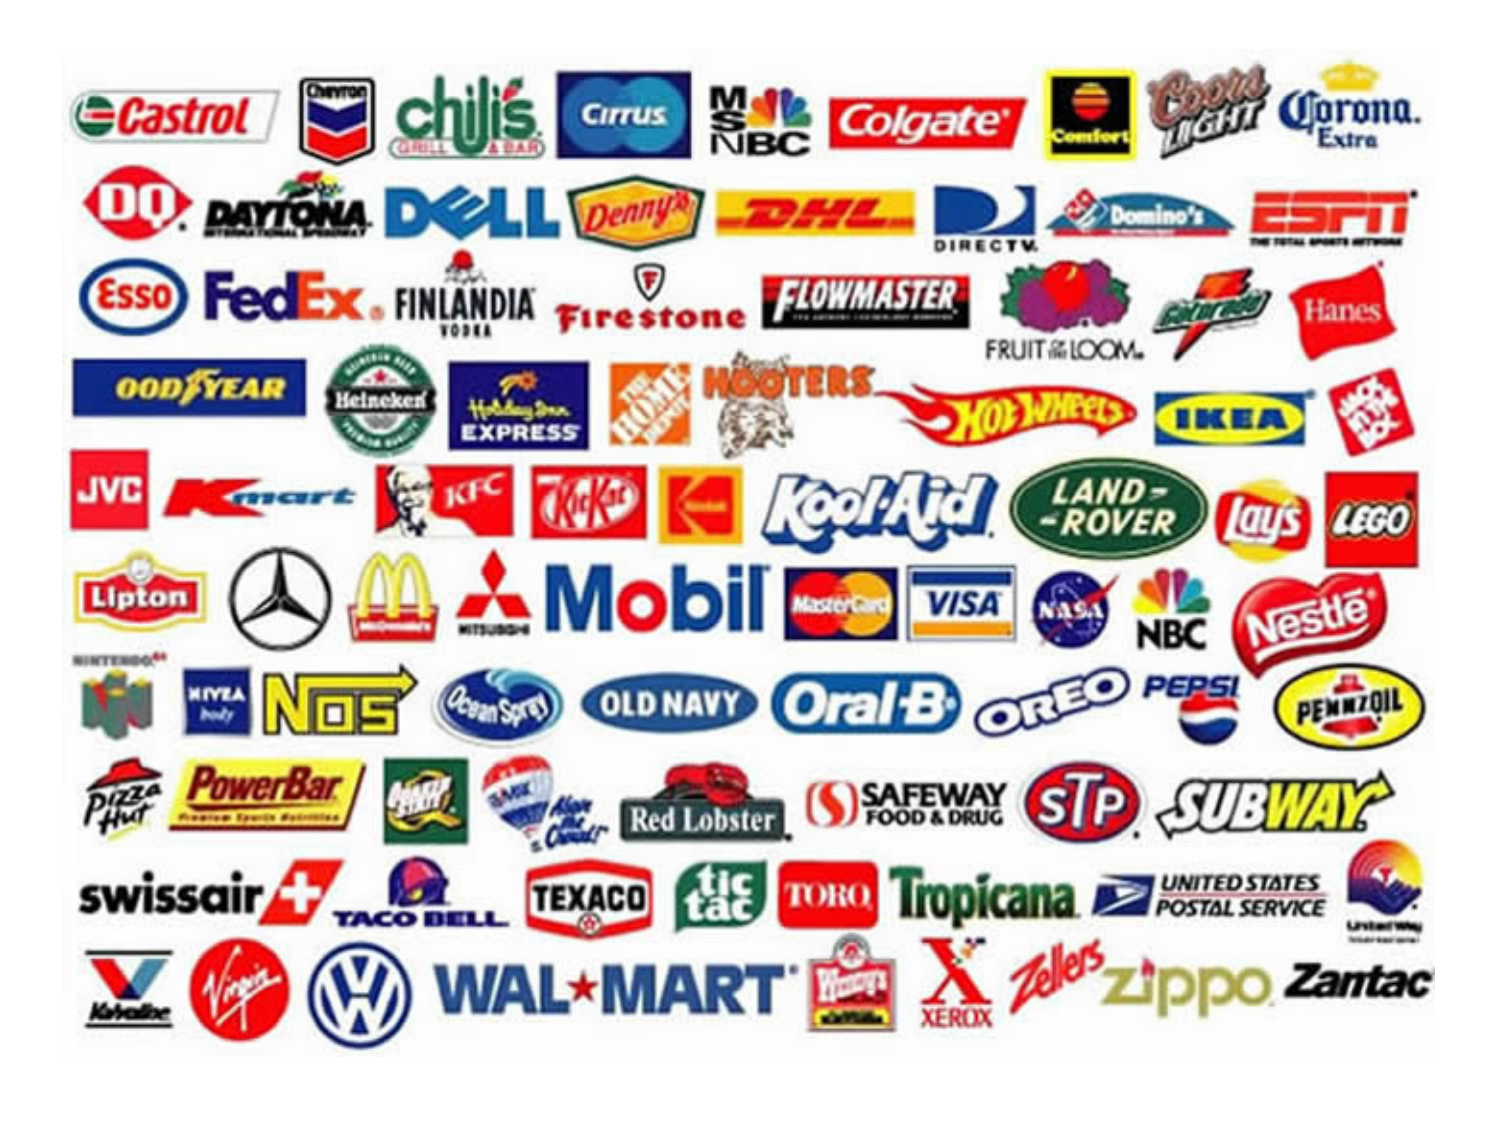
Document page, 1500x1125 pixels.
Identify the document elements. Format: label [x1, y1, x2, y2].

picture [62, 49, 1435, 1057]
